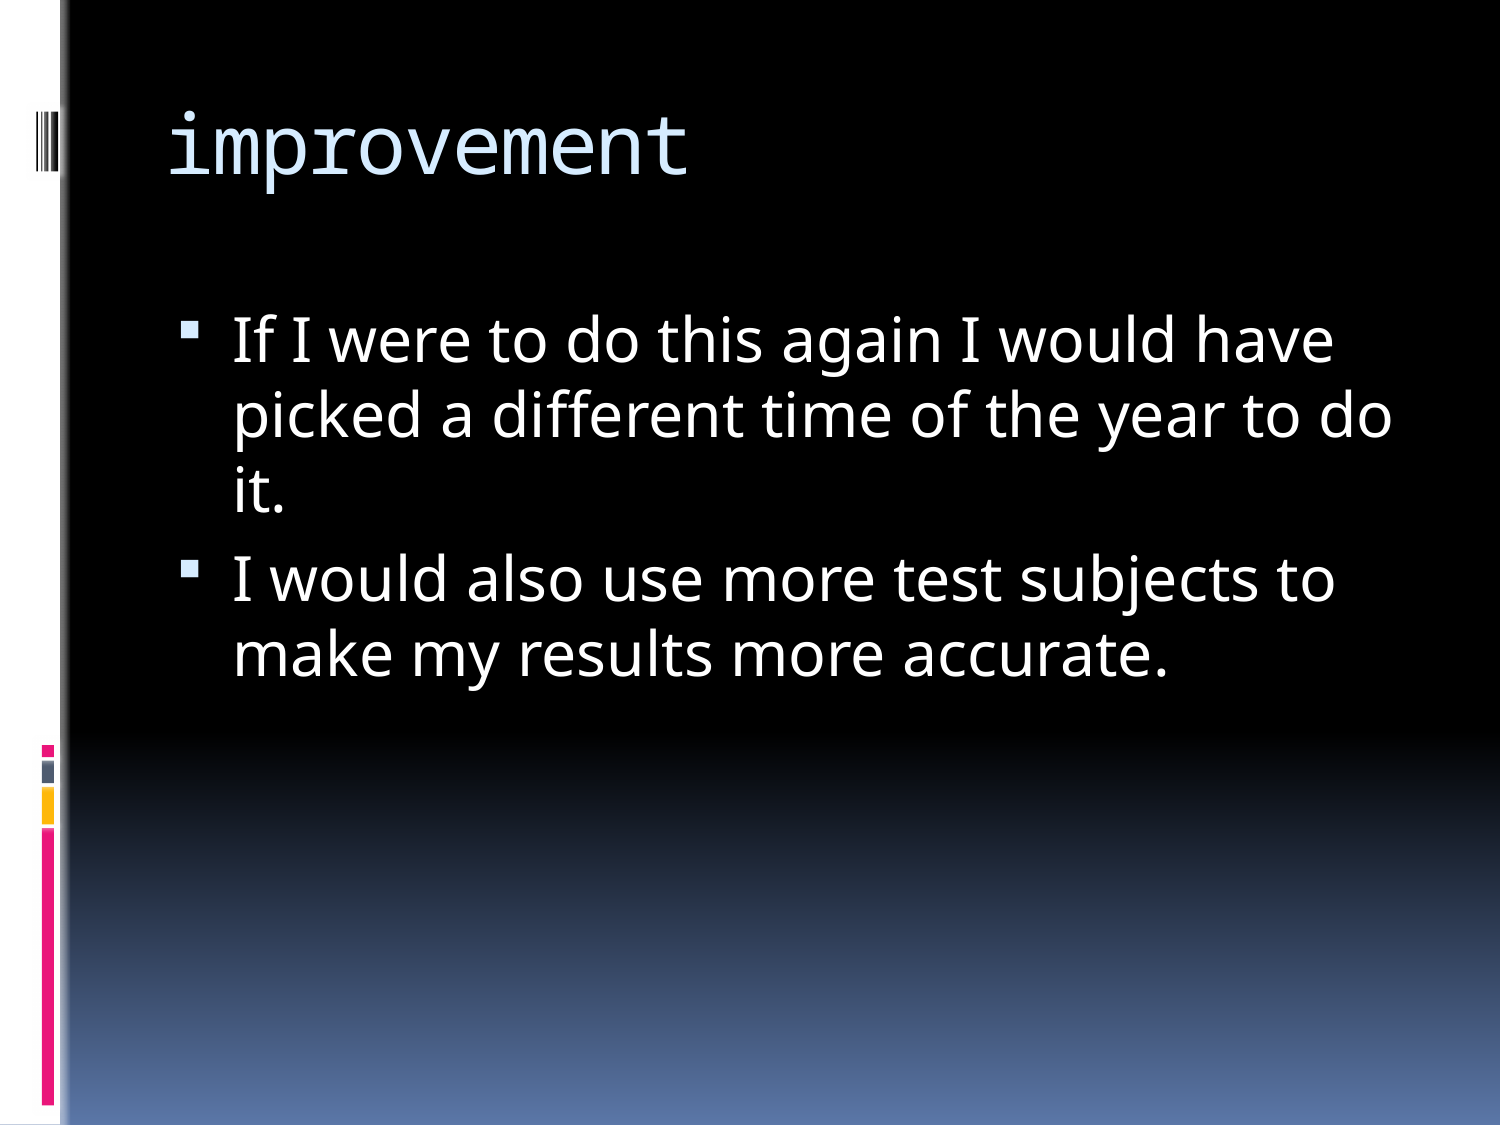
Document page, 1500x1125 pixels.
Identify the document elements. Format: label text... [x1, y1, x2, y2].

list If I were to do this again I would have picked a different time of the year to do it. I would also use more test subjects to make my results more accurate. [150, 292, 1425, 1043]
title improvement [150, 83, 1425, 234]
